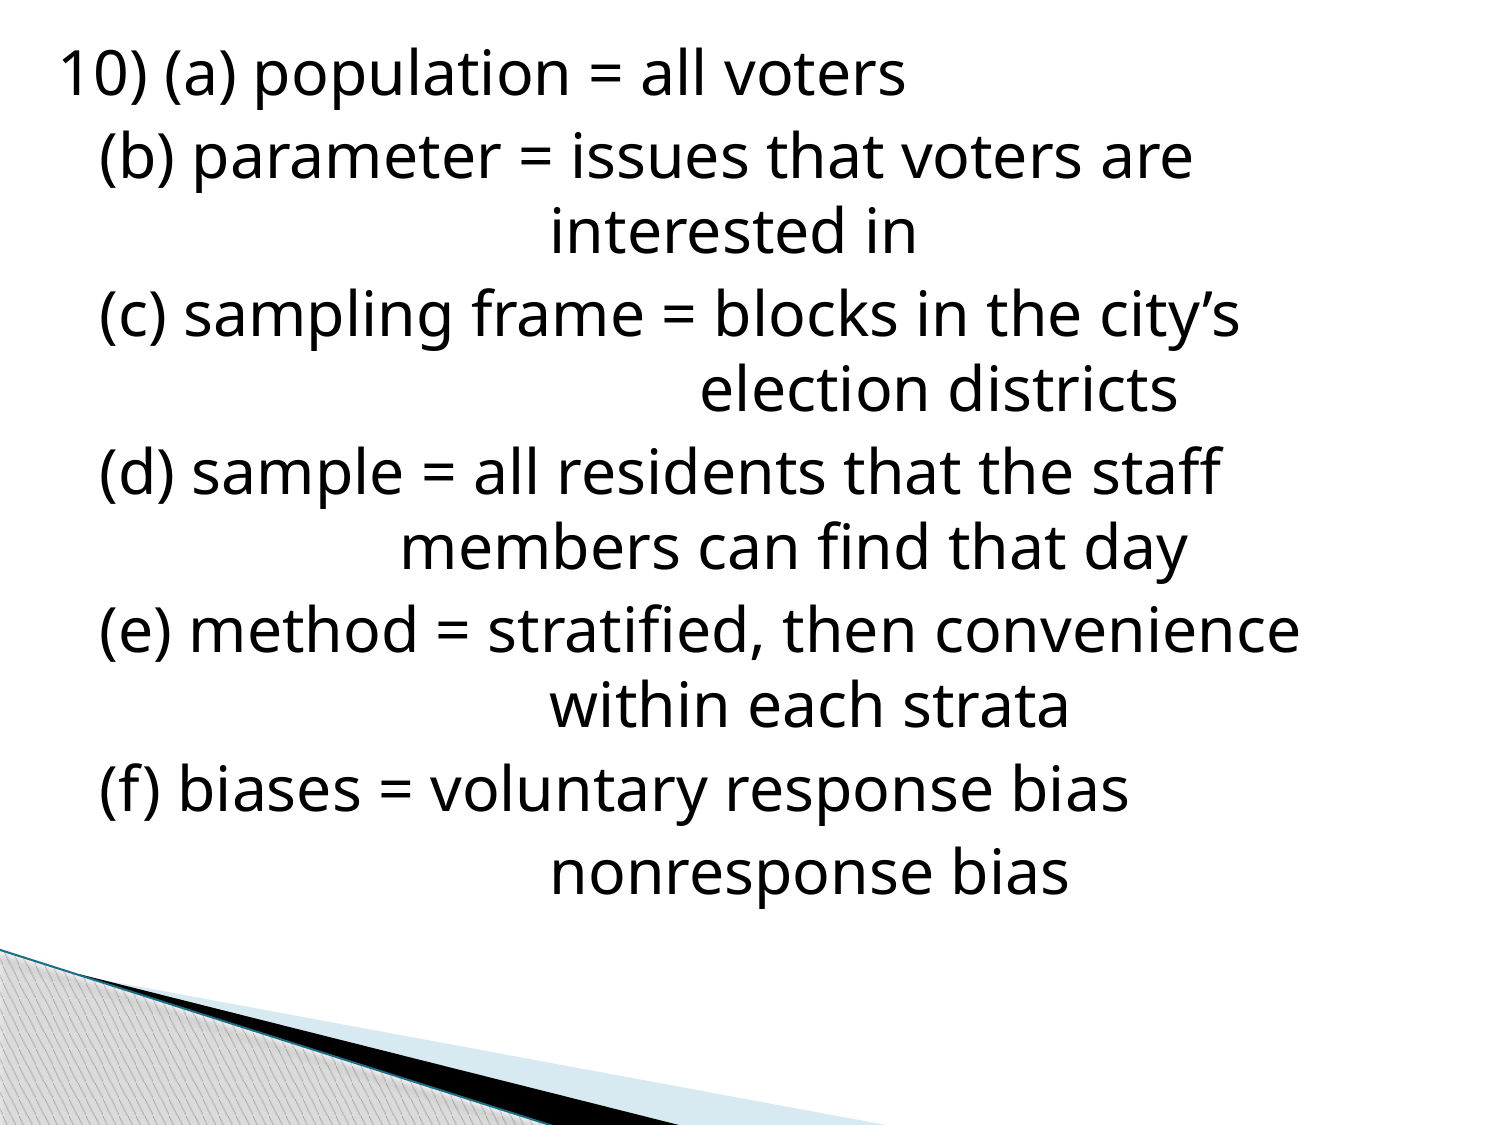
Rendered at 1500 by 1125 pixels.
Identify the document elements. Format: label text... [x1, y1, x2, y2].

list 10) (a) population = all voters (b) parameter = issues that voters are interested in (c) sampling frame = blocks in the city’s election districts (d) sample = all residents that the staff members can find that day (e) method = stratified, then convenience within each strata (f) biases = voluntary response bias nonresponse bias [24, 24, 1476, 1076]
